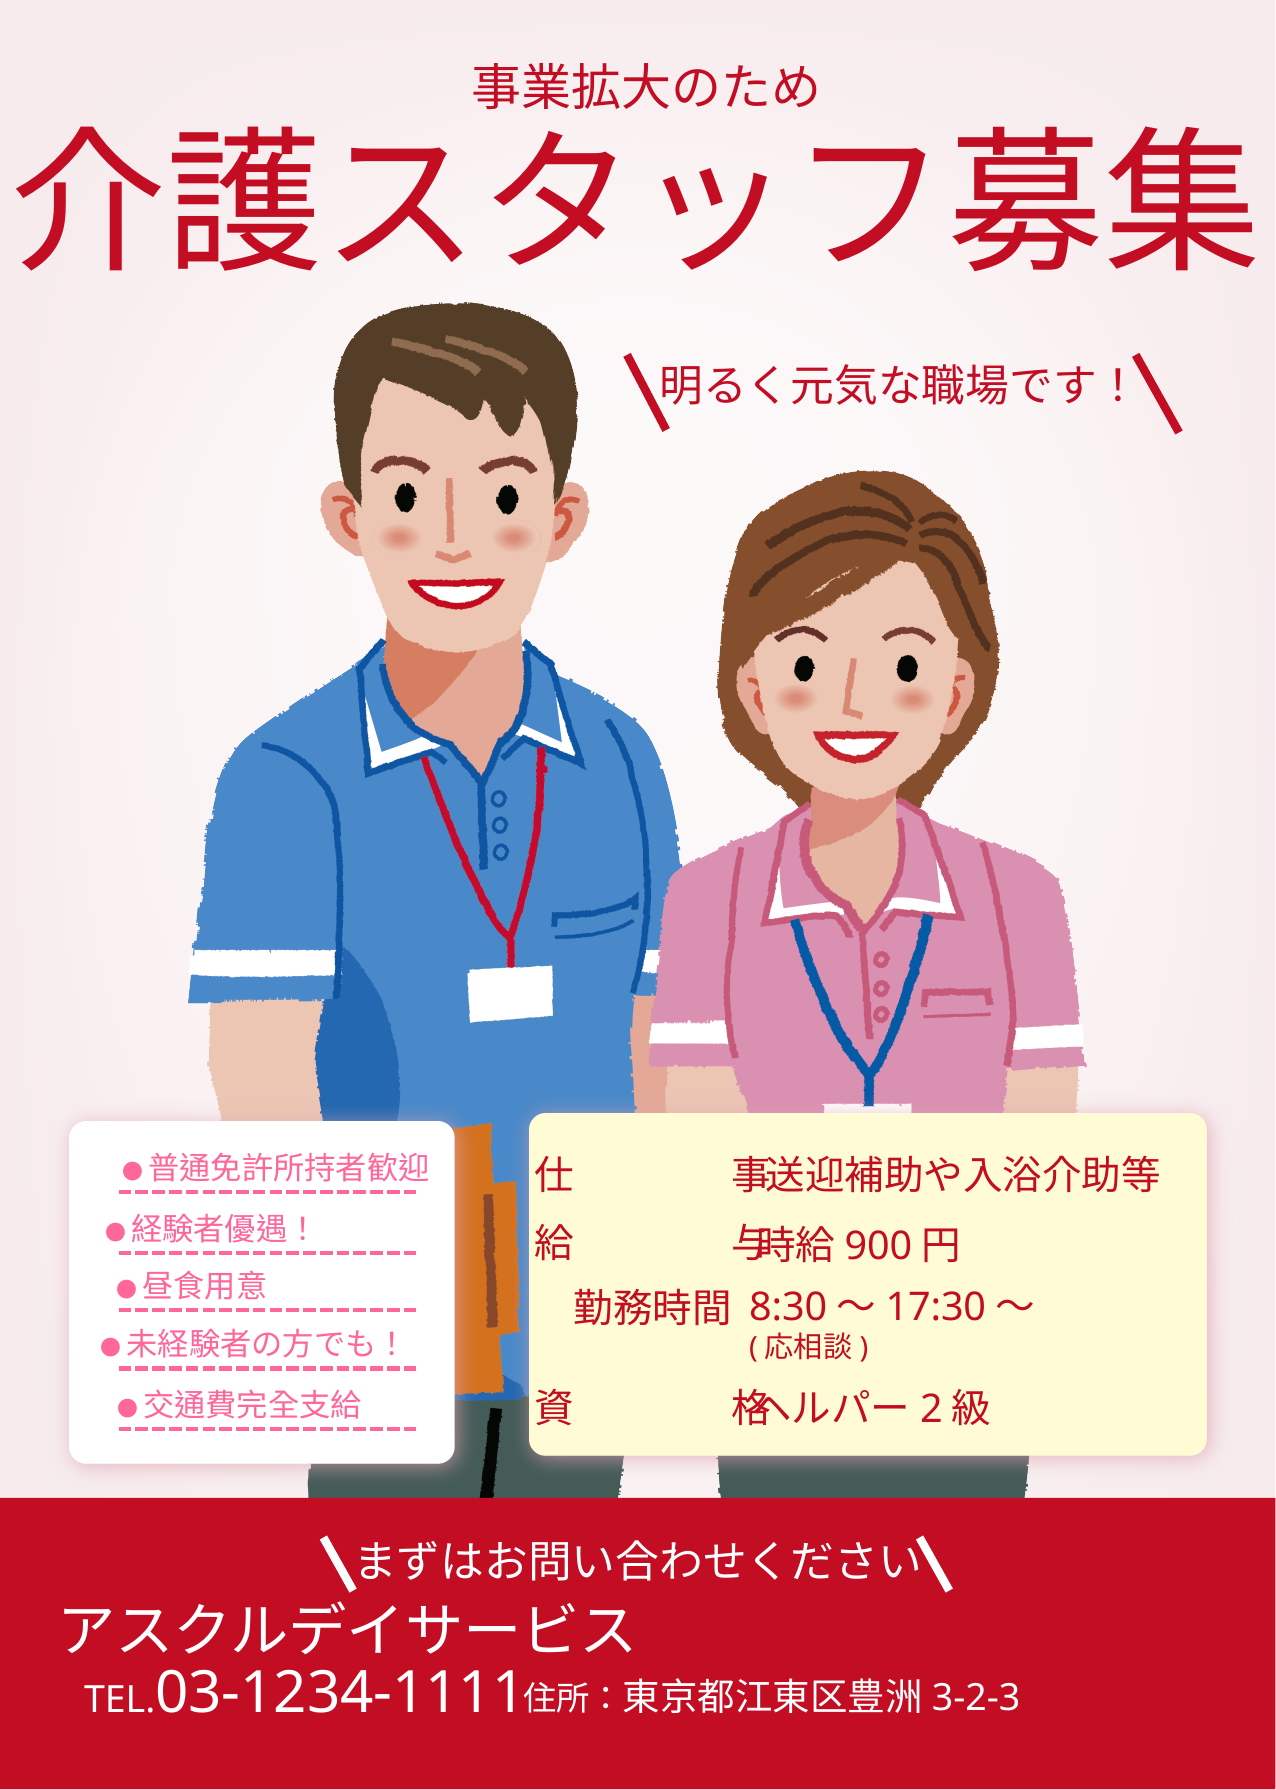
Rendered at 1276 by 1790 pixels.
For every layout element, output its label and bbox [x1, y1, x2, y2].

picture [0, 0, 1276, 1790]
text_box [1135, 354, 1180, 433]
text_box [919, 1537, 950, 1591]
text_box [627, 354, 667, 430]
text_box [323, 1537, 354, 1591]
